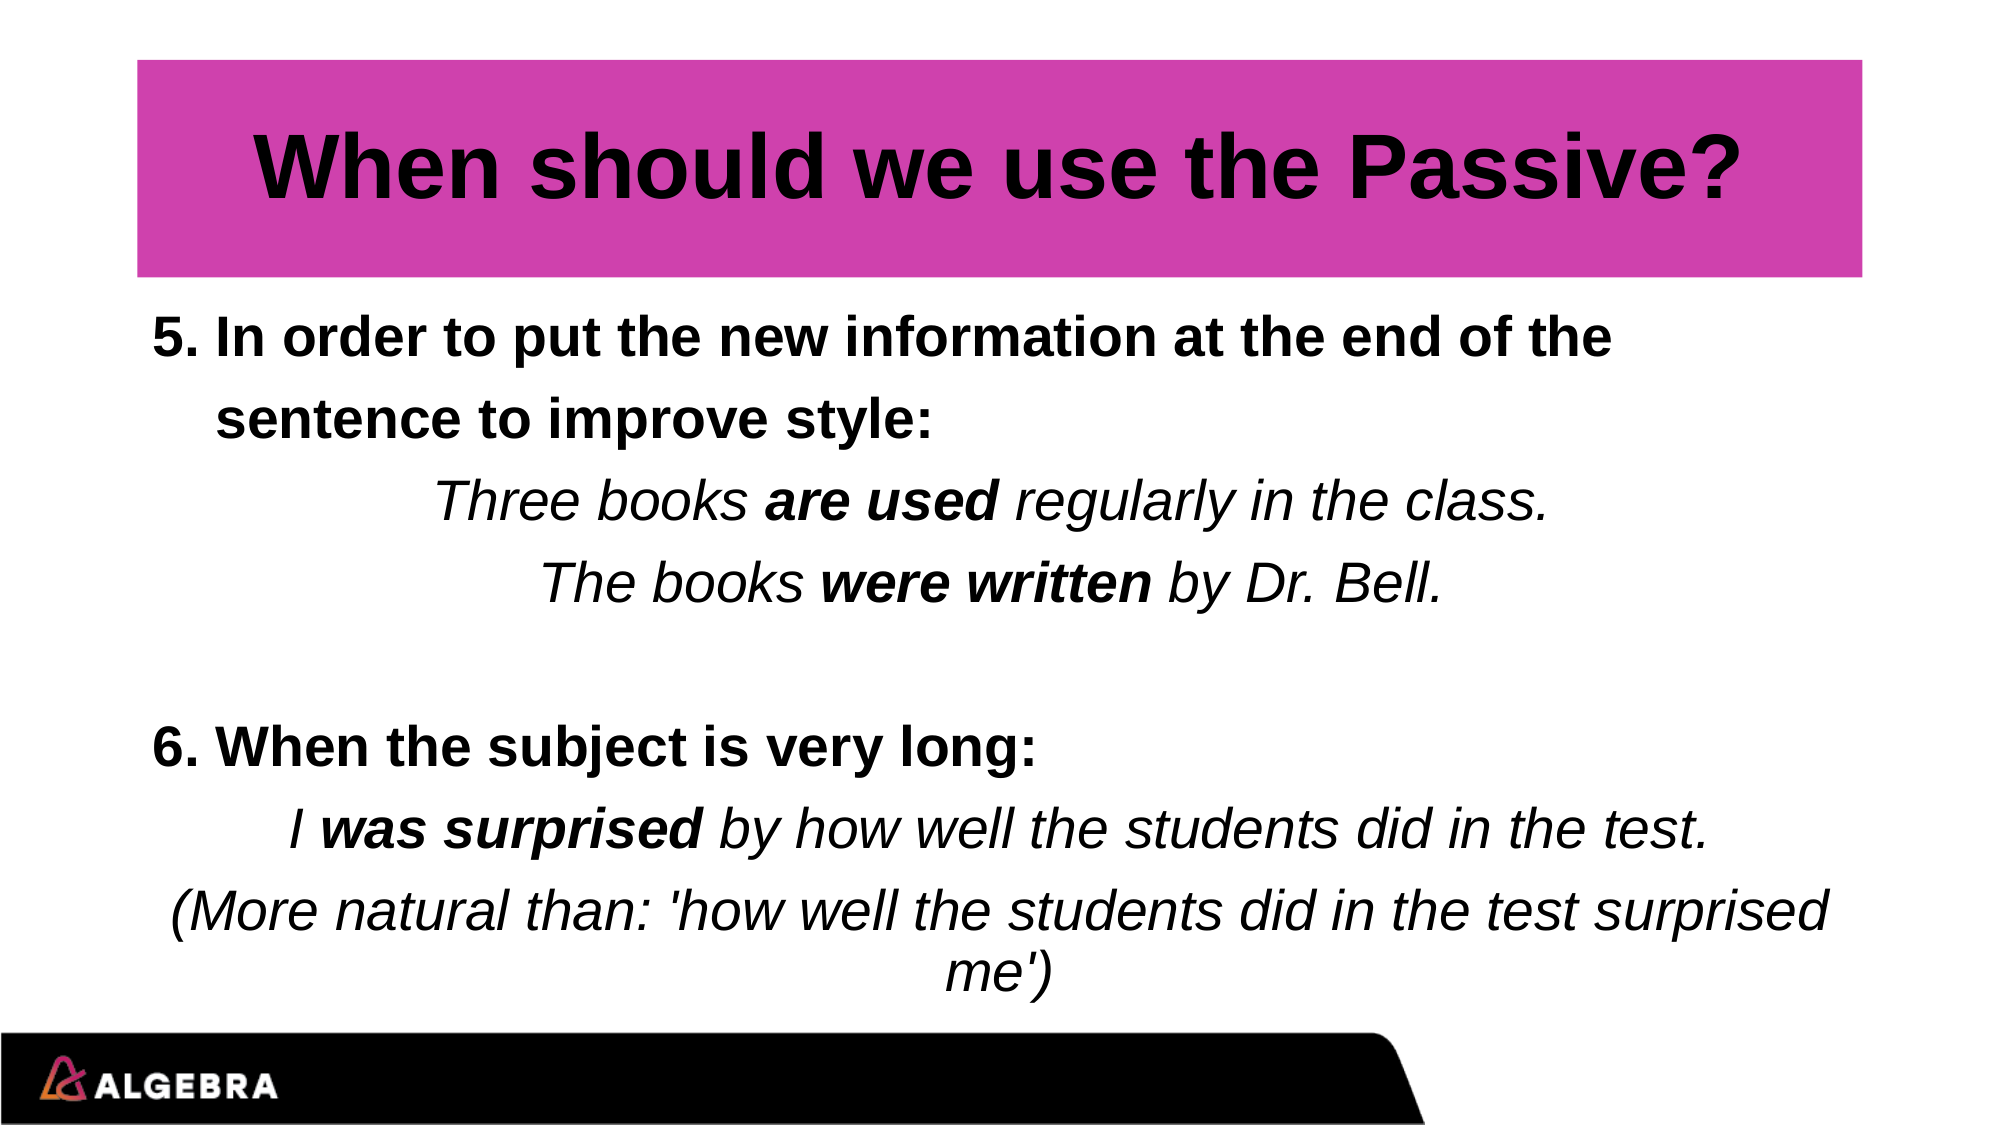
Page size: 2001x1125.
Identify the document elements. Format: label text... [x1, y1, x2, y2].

list 5. In order to put the new information at the end of the sentence to improve style: Three books are used regularly in the class. The books were written by Dr. Bell. 6. When the subject is very long: I was surprised by how well the students did in the test. (More natural than: 'how well the students did in the test surprised me') [137, 299, 1863, 1014]
picture [0, 1032, 1425, 1125]
title When should we use the Passive? [137, 59, 1863, 278]
